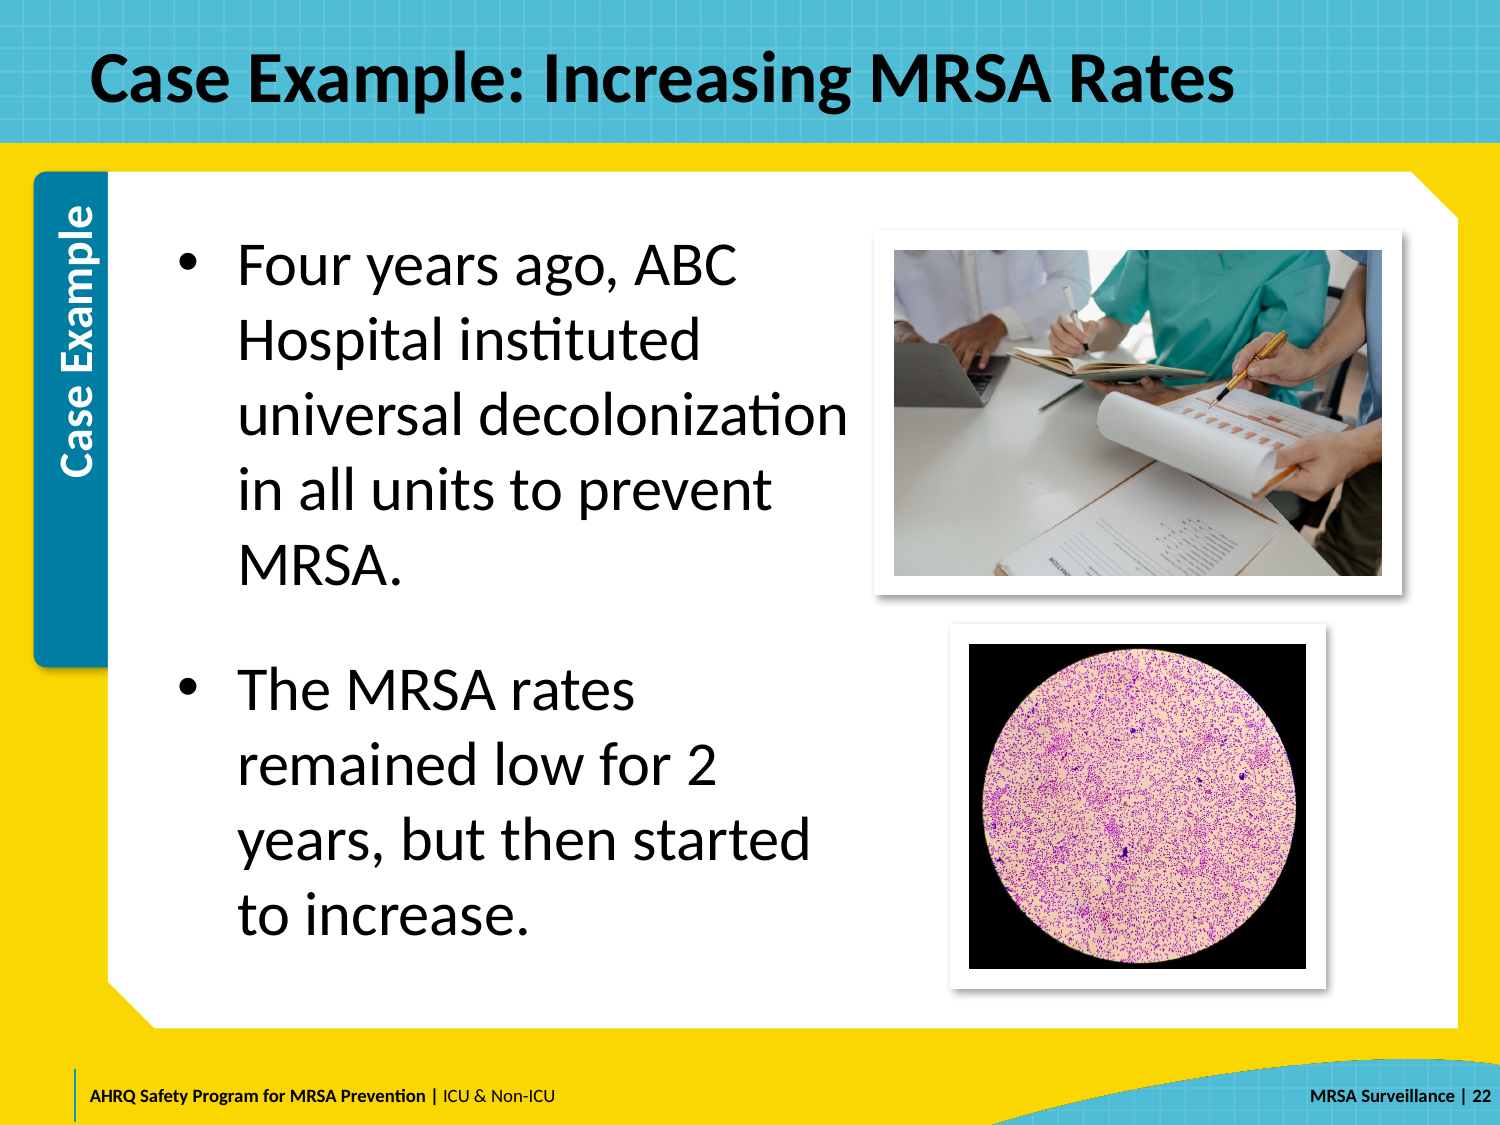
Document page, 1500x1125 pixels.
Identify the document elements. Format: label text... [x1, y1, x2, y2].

title Case Example: Increasing MRSA Rates [75, 0, 1425, 150]
slide_number | 22 [1455, 1065, 1500, 1125]
picture [0, 0, 1500, 1125]
list Four years ago, ABC Hospital instituted universal decolonization in all units to prevent MRSA. The MRSA rates remained low for 2 years, but then started to increase. [162, 215, 871, 1015]
